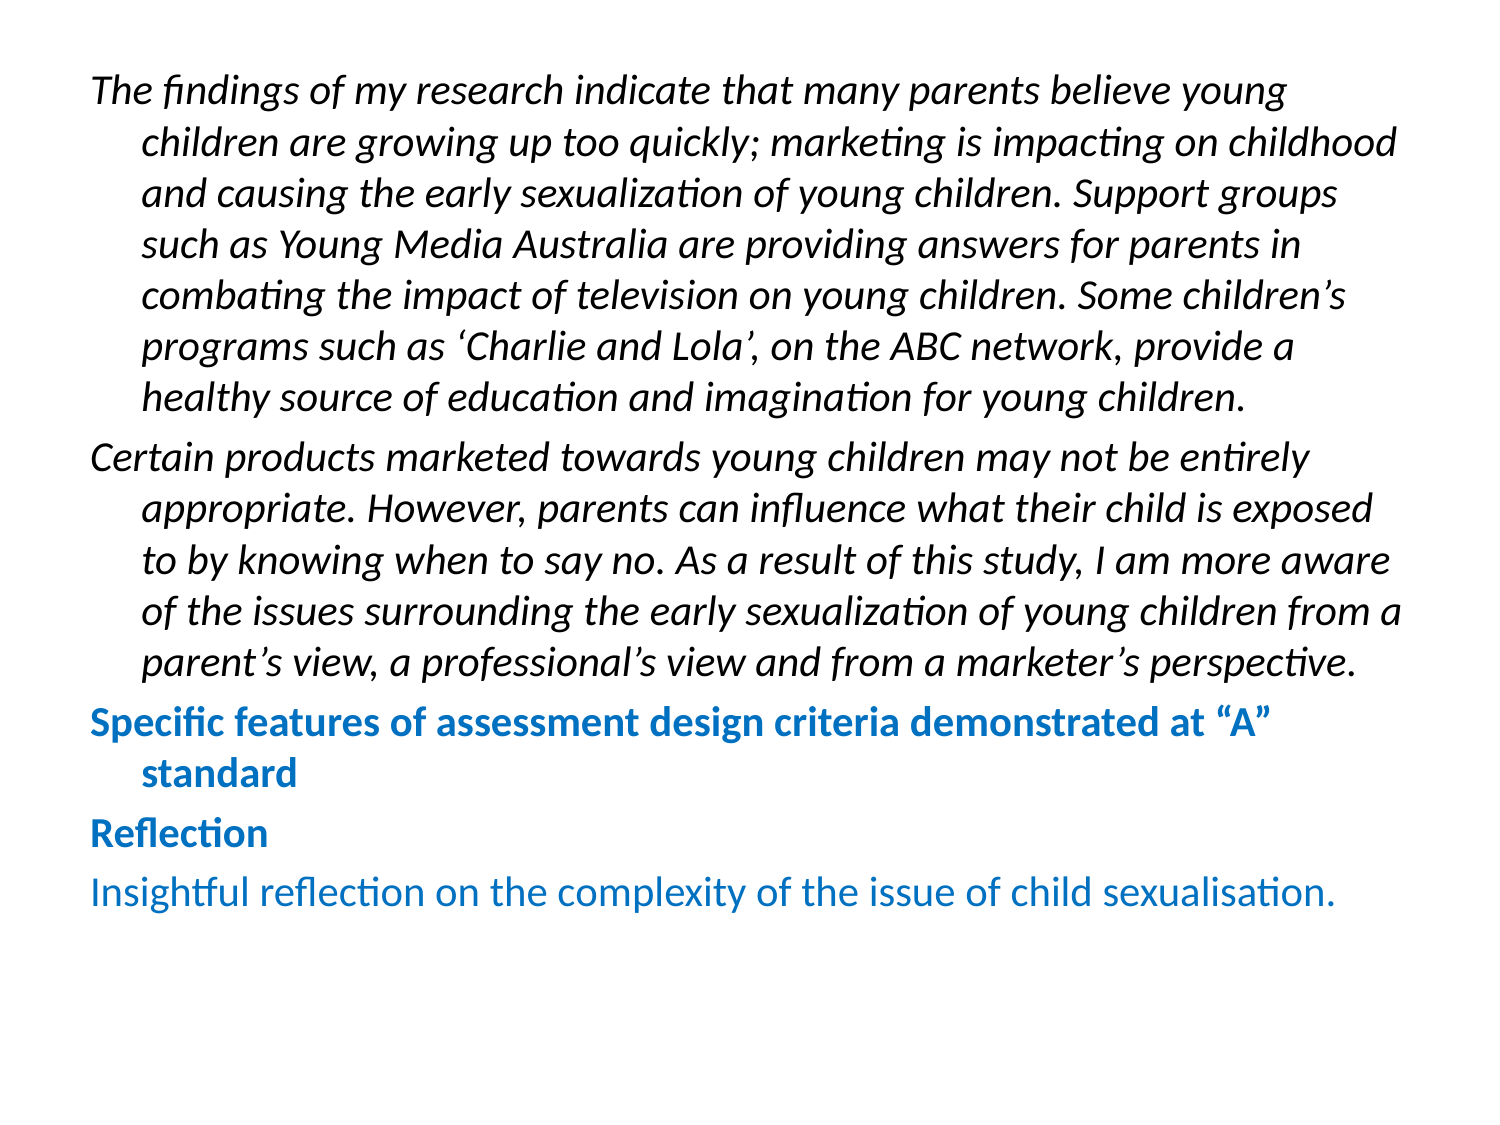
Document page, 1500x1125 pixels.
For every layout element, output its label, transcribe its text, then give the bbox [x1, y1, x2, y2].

list The findings of my research indicate that many parents believe young children are growing up too quickly; marketing is impacting on childhood and causing the early sexualization of young children. Support groups such as Young Media Australia are providing answers for parents in combating the impact of television on young children. Some children’s programs such as ‘Charlie and Lola’, on the ABC network, provide a healthy source of education and imagination for young children. Certain products marketed towards young children may not be entirely appropriate. However, parents can influence what their child is exposed to by knowing when to say no. As a result of this study, I am more aware of the issues surrounding the early sexualization of young children from a parent’s view, a professional’s view and from a marketer’s perspective. Specific features of assessment design criteria demonstrated at “A” standard Reflection Insightful reflection on the complexity of the issue of child sexualisation. [75, 54, 1425, 1005]
